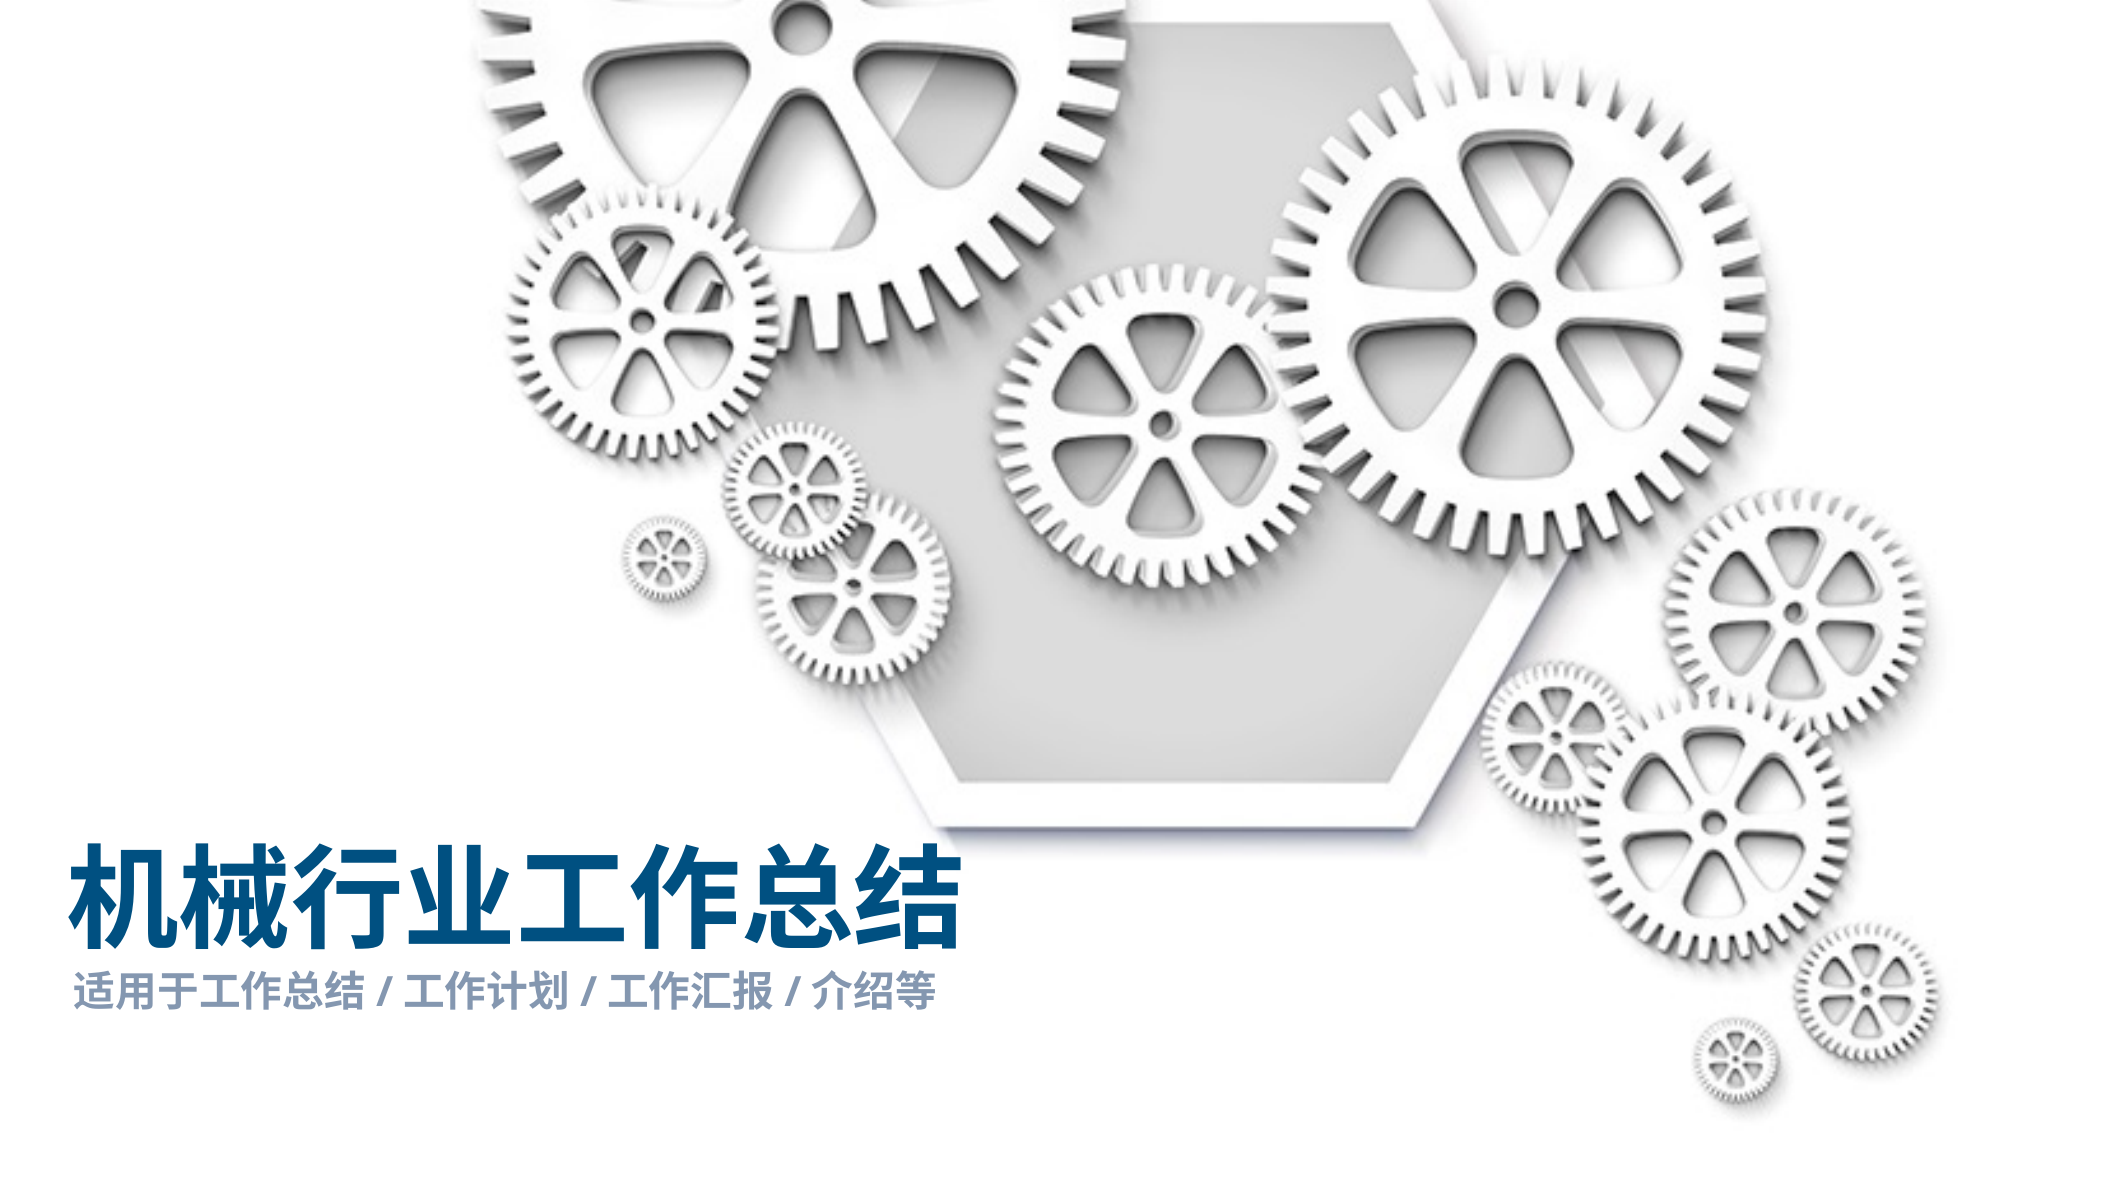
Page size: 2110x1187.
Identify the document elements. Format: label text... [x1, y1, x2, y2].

text_box 适用于工作总结/工作计划/工作汇报/介绍等 [62, 959, 971, 1021]
text_box 机械行业工作总结 [54, 821, 978, 968]
text_box [0, 0, 2110, 1187]
